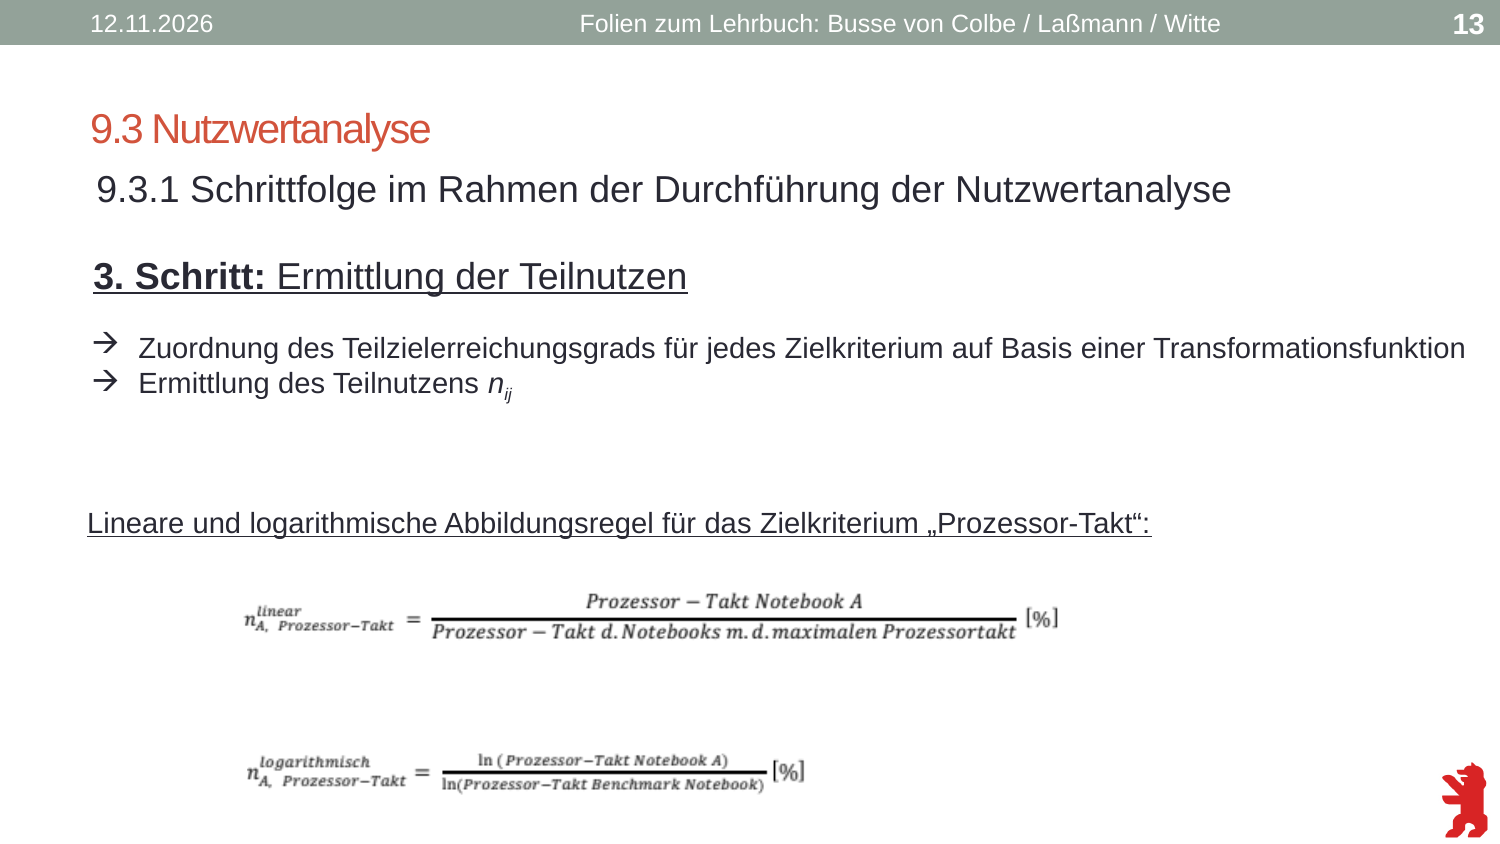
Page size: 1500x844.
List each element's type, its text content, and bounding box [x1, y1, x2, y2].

text_box 3. Schritt: Ermittlung der Teilnutzen [78, 244, 703, 305]
text_box 9.3.1 Schrittfolge im Rahmen der Durchführung der Nutzwertanalyse [81, 157, 1248, 217]
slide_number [75, 2, 550, 43]
footer Folien zum Lehrbuch: Busse von Colbe / Laßmann / Witte [562, 2, 1238, 43]
text_box Zuordnung des Teilzielerreichungsgrads für jedes Zielkriterium auf Basis einer Transformationsfunktion Ermittlung des Teilnutzens nij [76, 322, 1484, 412]
slide_number 13 [1325, 2, 1500, 43]
title 9.3 Nutzwertanalyse [75, 65, 1500, 188]
picture [160, 551, 1294, 844]
picture [1434, 760, 1500, 844]
text_box Lineare und logarithmische Abbildungsregel für das Zielkriterium „Prozessor-Takt“: [72, 497, 1167, 547]
